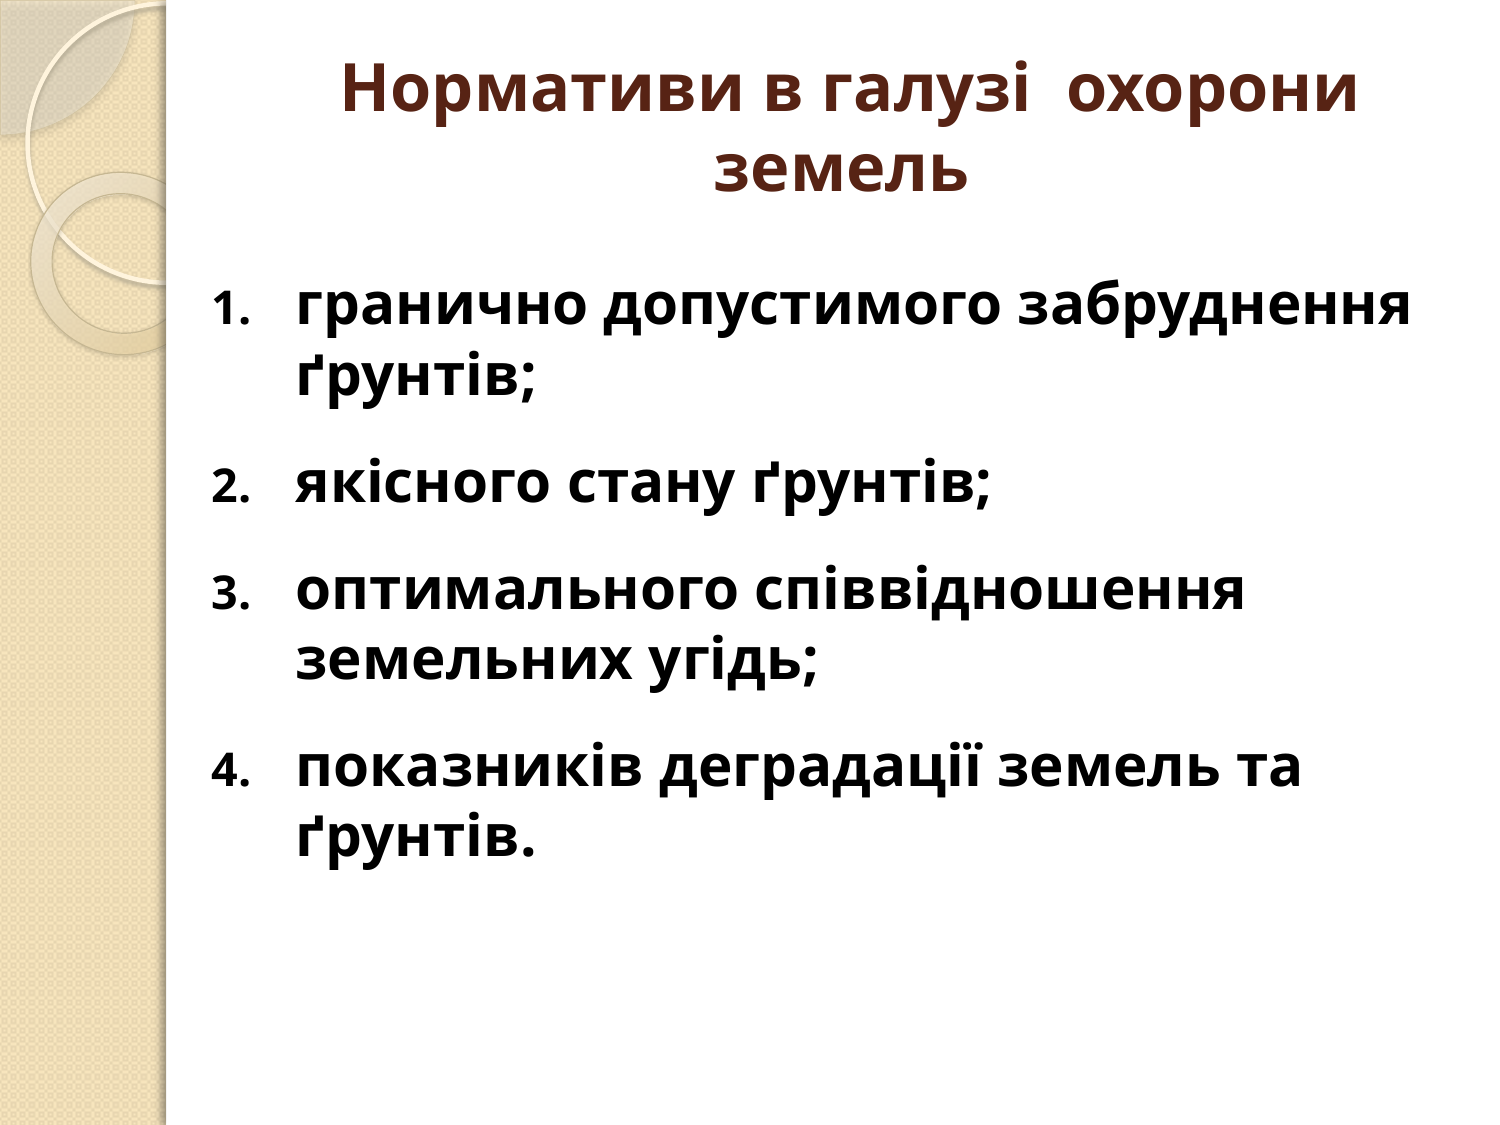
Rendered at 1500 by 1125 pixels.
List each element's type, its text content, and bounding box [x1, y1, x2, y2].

list гранично допустимого забруднення ґрунтів; якісного стану ґрунтів; оптимального співвідношення земельних угідь; показників деградації земель та ґрунтів. [182, 259, 1466, 1048]
title Нормативи в галузі охорони земель [235, 31, 1466, 219]
